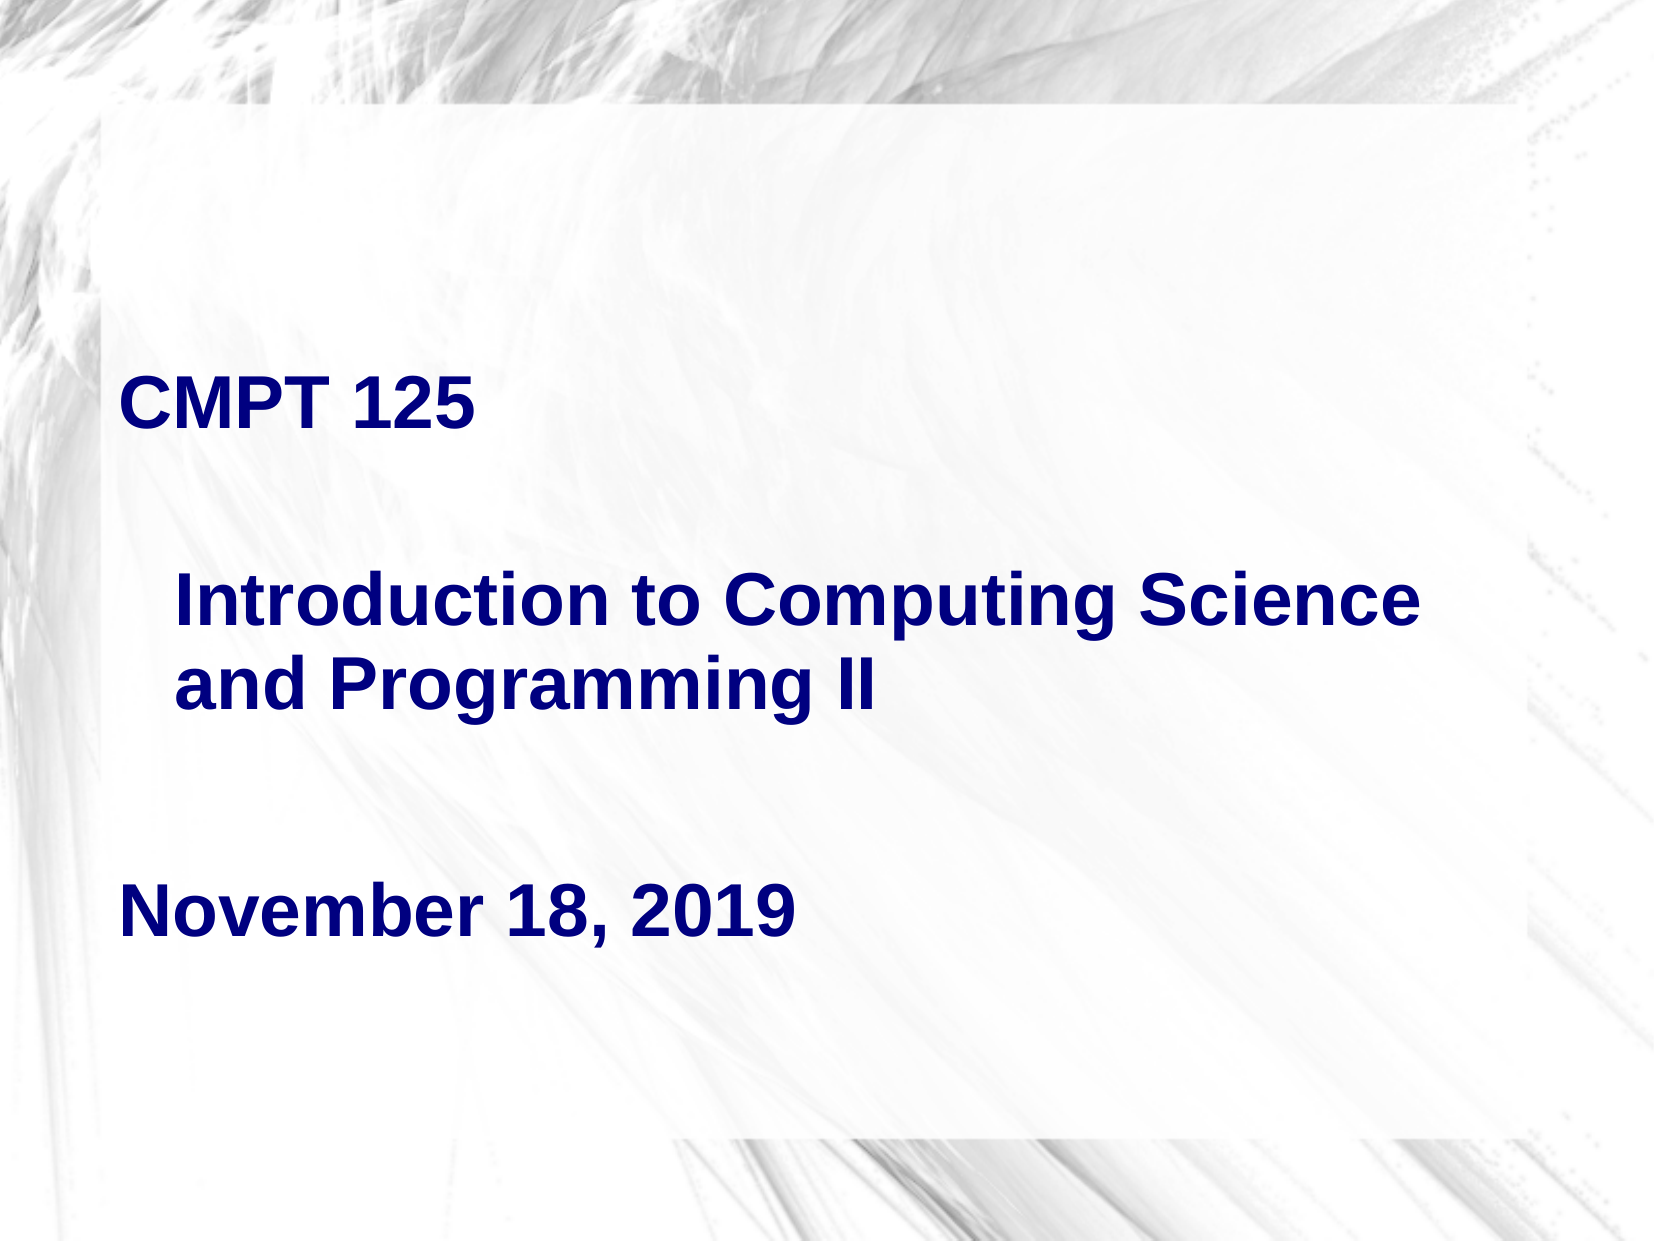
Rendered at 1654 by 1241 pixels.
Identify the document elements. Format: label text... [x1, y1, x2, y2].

picture [0, 0, 1654, 1241]
list CMPT 125 Introduction to Computing Science and Programming II November 18, 2019 [118, 236, 1571, 1171]
